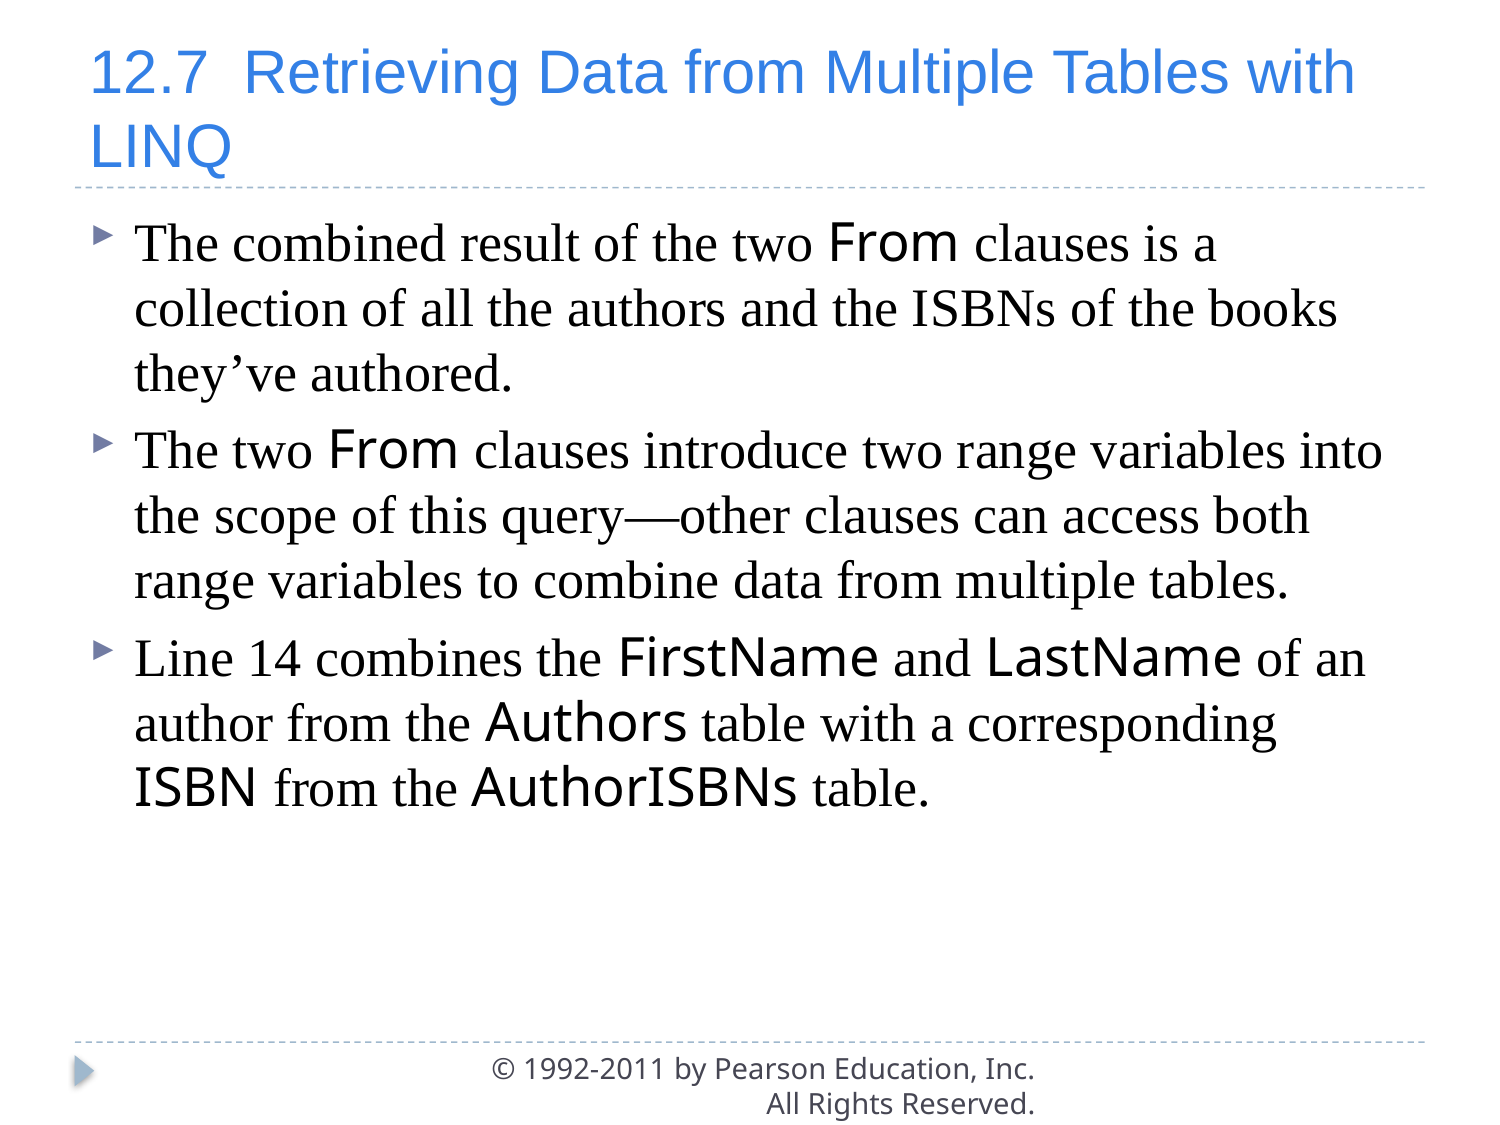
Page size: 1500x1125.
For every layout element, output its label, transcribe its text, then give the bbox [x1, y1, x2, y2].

list The combined result of the two From clauses is a collection of all the authors and the ISBNs of the books they’ve authored. The two From clauses introduce two range variables into the scope of this query—other clauses can access both range variables to combine data from multiple tables. Line 14 combines the FirstName and LastName of an author from the Authors table with a corresponding ISBN from the AuthorISBNs table. [75, 200, 1425, 1006]
title 12.7 Retrieving Data from Multiple Tables with LINQ [75, 24, 1425, 188]
footer © 1992-2011 by Pearson Education, Inc. All Rights Reserved. [475, 1042, 1051, 1103]
